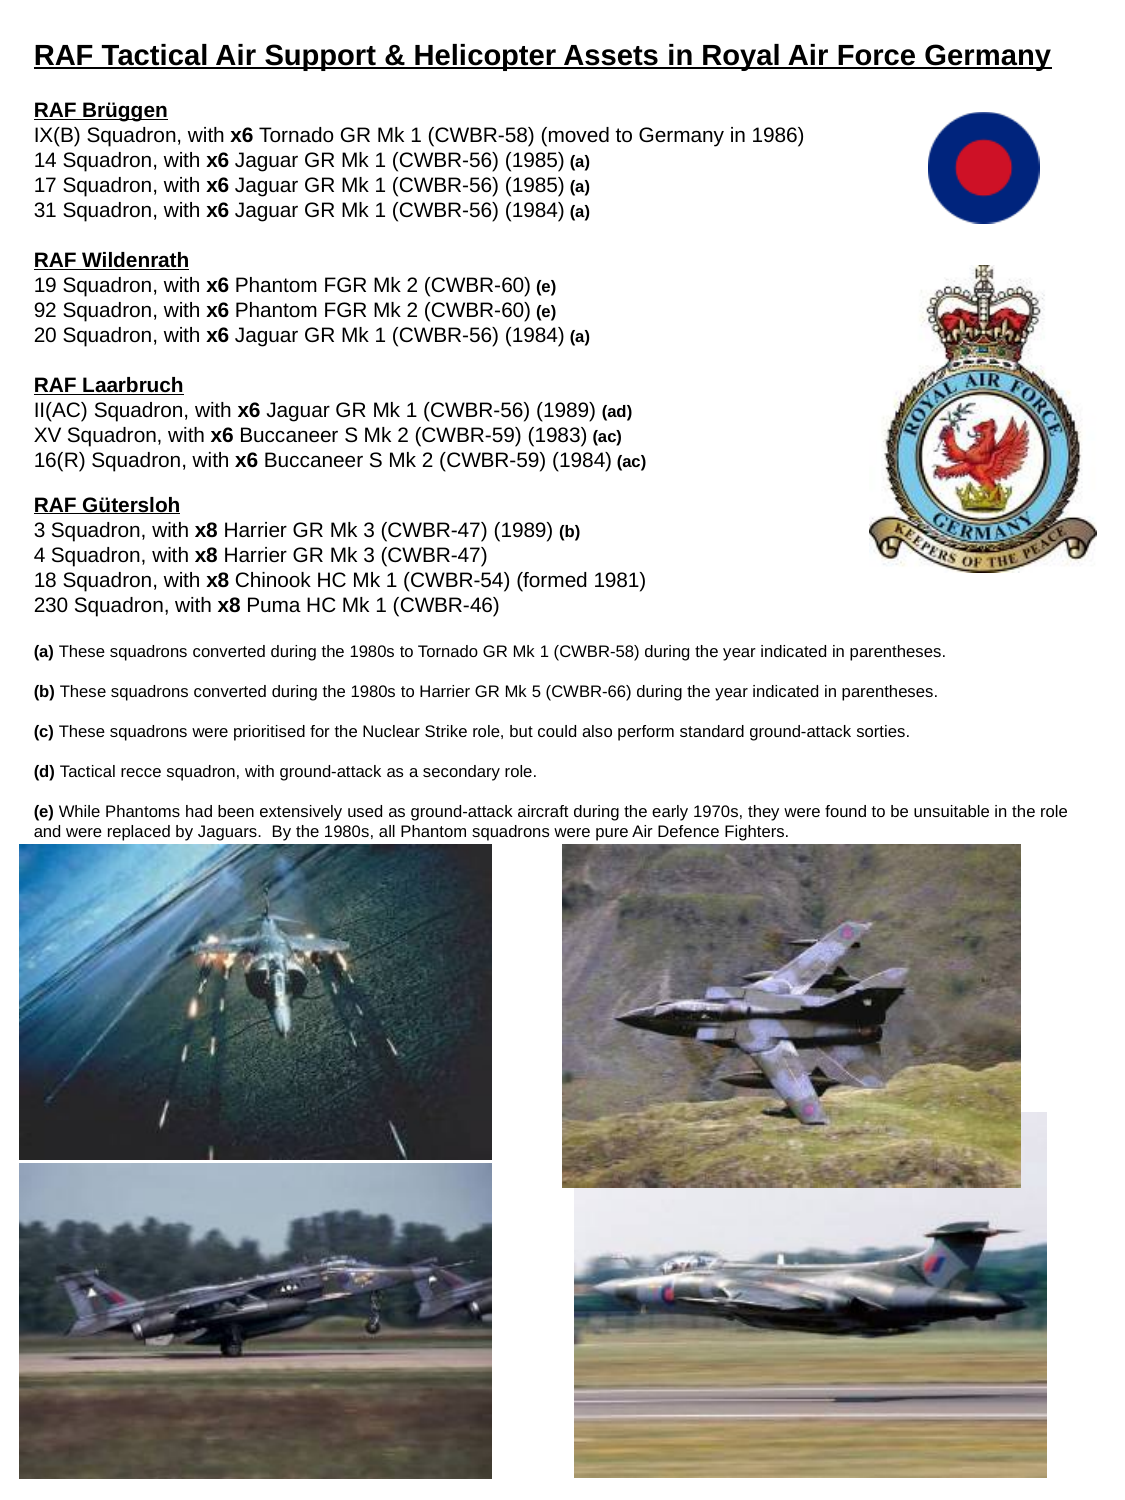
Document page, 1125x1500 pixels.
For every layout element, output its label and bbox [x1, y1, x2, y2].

text_box [18, 29, 1106, 849]
picture [18, 1163, 492, 1479]
picture [562, 844, 1047, 1478]
picture [869, 265, 1097, 573]
picture [18, 844, 492, 1160]
picture [928, 112, 1040, 224]
